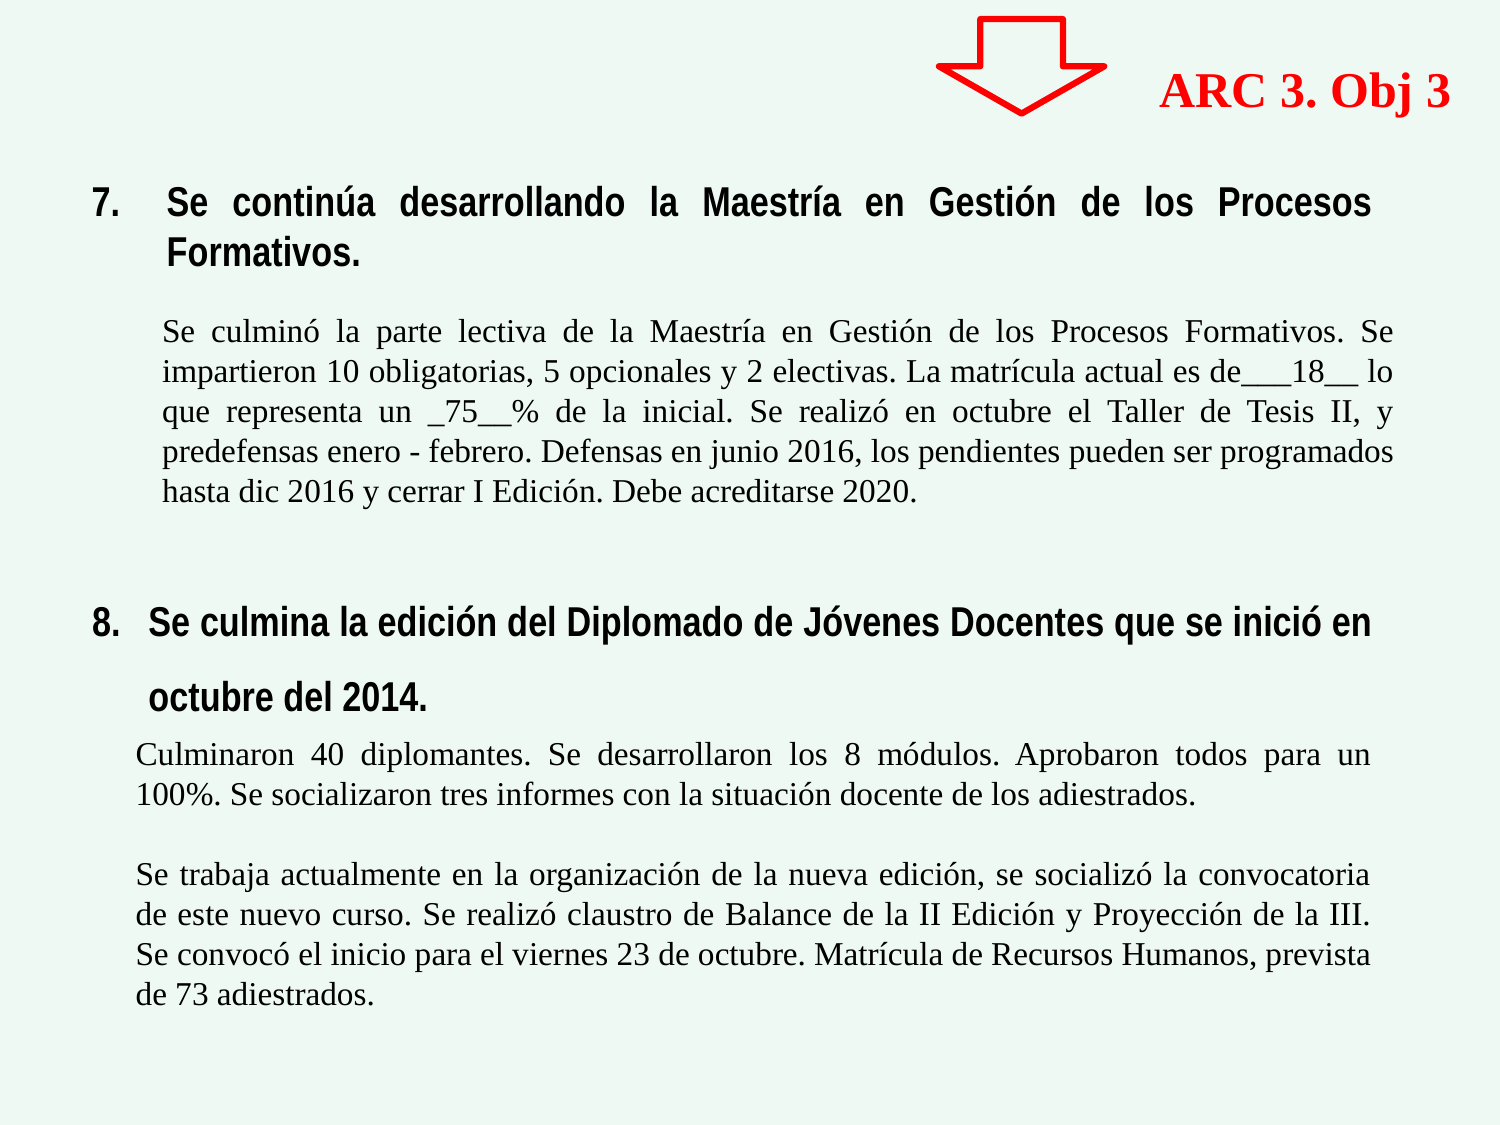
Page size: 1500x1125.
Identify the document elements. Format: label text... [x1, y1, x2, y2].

text_box [938, 19, 1105, 114]
text_box Se culmina la edición del Diplomado de Jóvenes Docentes que se inició en octubre del 2014. Culminaron 40 diplomantes. Se desarrollaron los 8 módulos. Aprobaron todos para un 100%. Se socializaron tres informes con la situación docente de los adiestrados. Se trabaja actualmente en la organización de la nueva edición, se socializó la convocatoria de este nuevo curso. Se realizó claustro de Balance de la II Edición y Proyección de la III. Se convocó el inicio para el viernes 23 de octubre. Matrícula de Recursos Humanos, prevista de 73 adiestrados. [77, 562, 1388, 1092]
title Se continúa desarrollando la Maestría en Gestión de los Procesos Formativos. [76, 113, 1388, 337]
text_box Se culminó la parte lectiva de la Maestría en Gestión de los Procesos Formativos. Se impartieron 10 obligatorias, 5 opcionales y 2 electivas. La matrícula actual es de___18__ lo que representa un _75__% de la inicial. Se realizó en octubre el Taller de Tesis II, y predefensas enero - febrero. Defensas en junio 2016, los pendientes pueden ser programados hasta dic 2016 y cerrar I Edición. Debe acreditarse 2020. [147, 302, 1411, 517]
text_box ARC 3. Obj 3 [1139, 50, 1471, 125]
